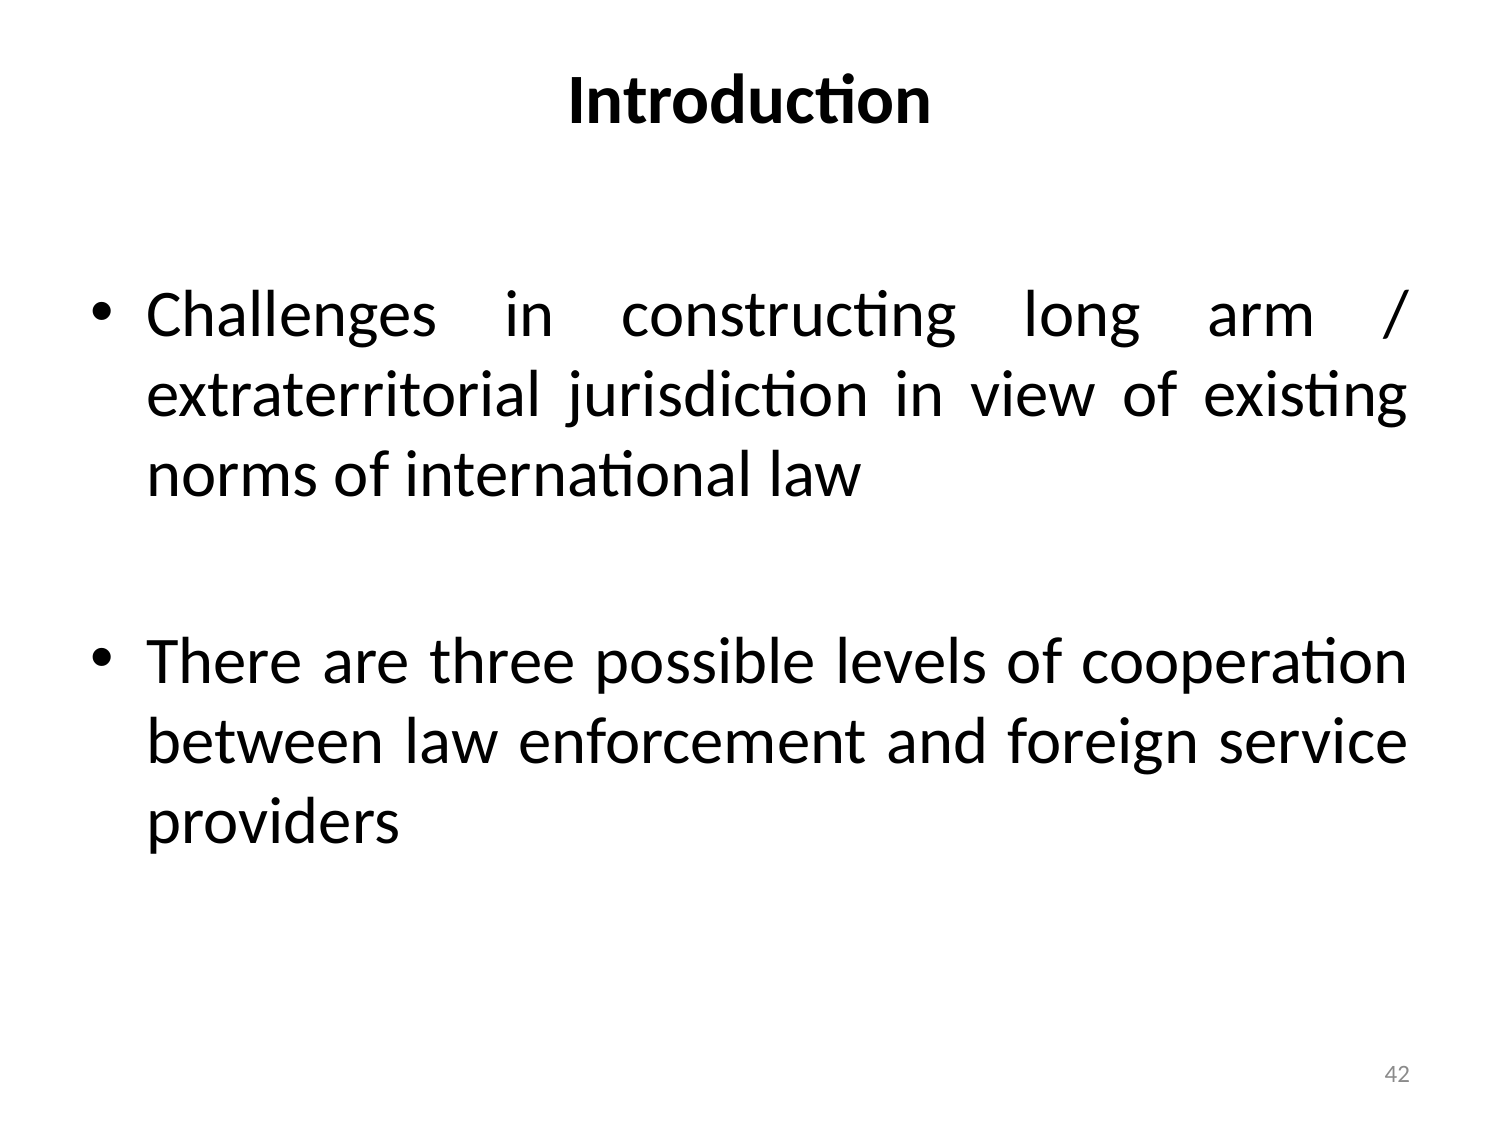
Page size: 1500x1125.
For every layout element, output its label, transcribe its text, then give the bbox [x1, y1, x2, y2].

list Challenges in constructing long arm / extraterritorial jurisdiction in view of existing norms of international law There are three possible levels of cooperation between law enforcement and foreign service providers [75, 262, 1425, 1005]
title Introduction [75, 45, 1425, 233]
slide_number 42 [1074, 1042, 1425, 1103]
